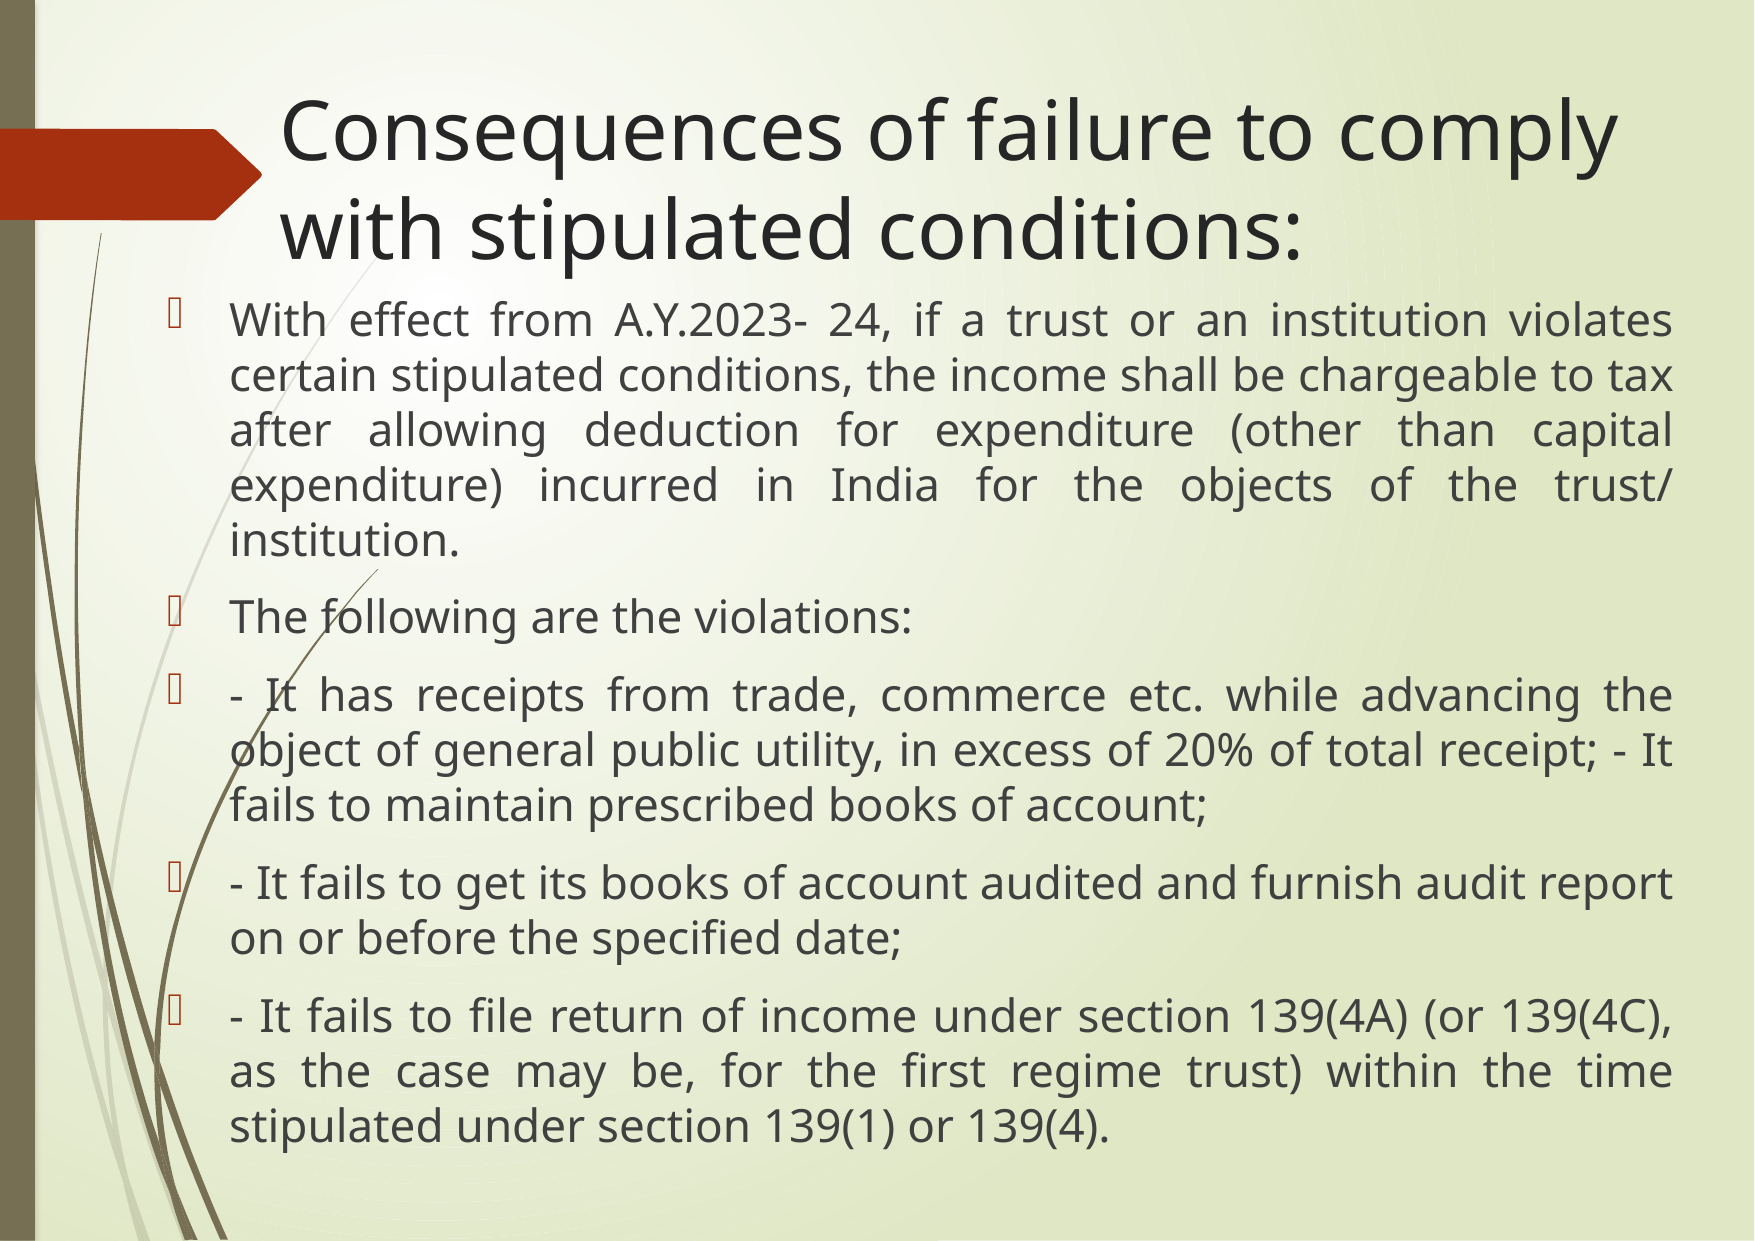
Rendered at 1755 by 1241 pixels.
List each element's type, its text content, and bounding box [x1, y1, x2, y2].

title Consequences of failure to comply with stipulated conditions: [264, 70, 1638, 282]
list With effect from A.Y.2023- 24, if a trust or an institution violates certain stipulated conditions, the income shall be chargeable to tax after allowing deduction for expenditure (other than capital expenditure) incurred in India for the objects of the trust/ institution. The following are the violations: - It has receipts from trade, commerce etc. while advancing the object of general public utility, in excess of 20% of total receipt; - It fails to maintain prescribed books of account; - It fails to get its books of account audited and furnish audit report on or before the specified date; - It fails to file return of income under section 139(4A) (or 139(4C), as the case may be, for the first regime trust) within the time stipulated under section 139(1) or 139(4). [152, 282, 1690, 1158]
